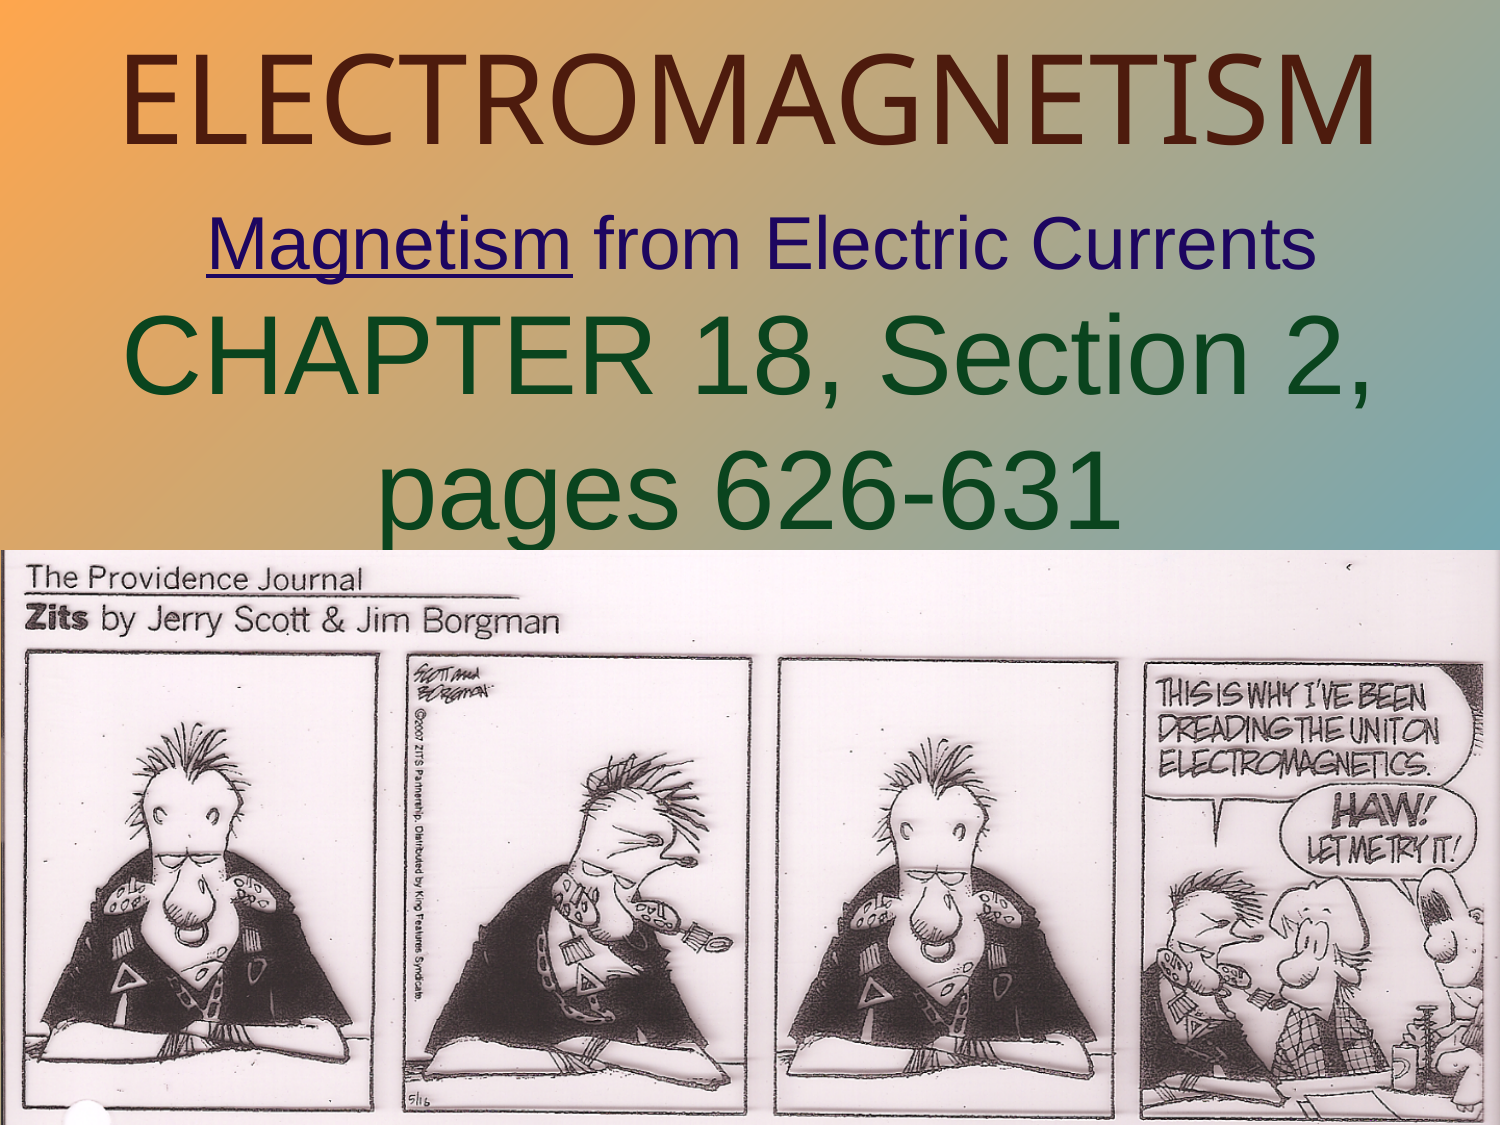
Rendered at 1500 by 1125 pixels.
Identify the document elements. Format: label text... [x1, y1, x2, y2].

text_box CHAPTER 18, Section 2, pages 626-631 [37, 274, 1463, 548]
text_box ELECTROMAGNETISM [50, 12, 1450, 178]
text_box Magnetism from Electric Currents [99, 187, 1425, 274]
picture [0, 549, 1500, 1125]
